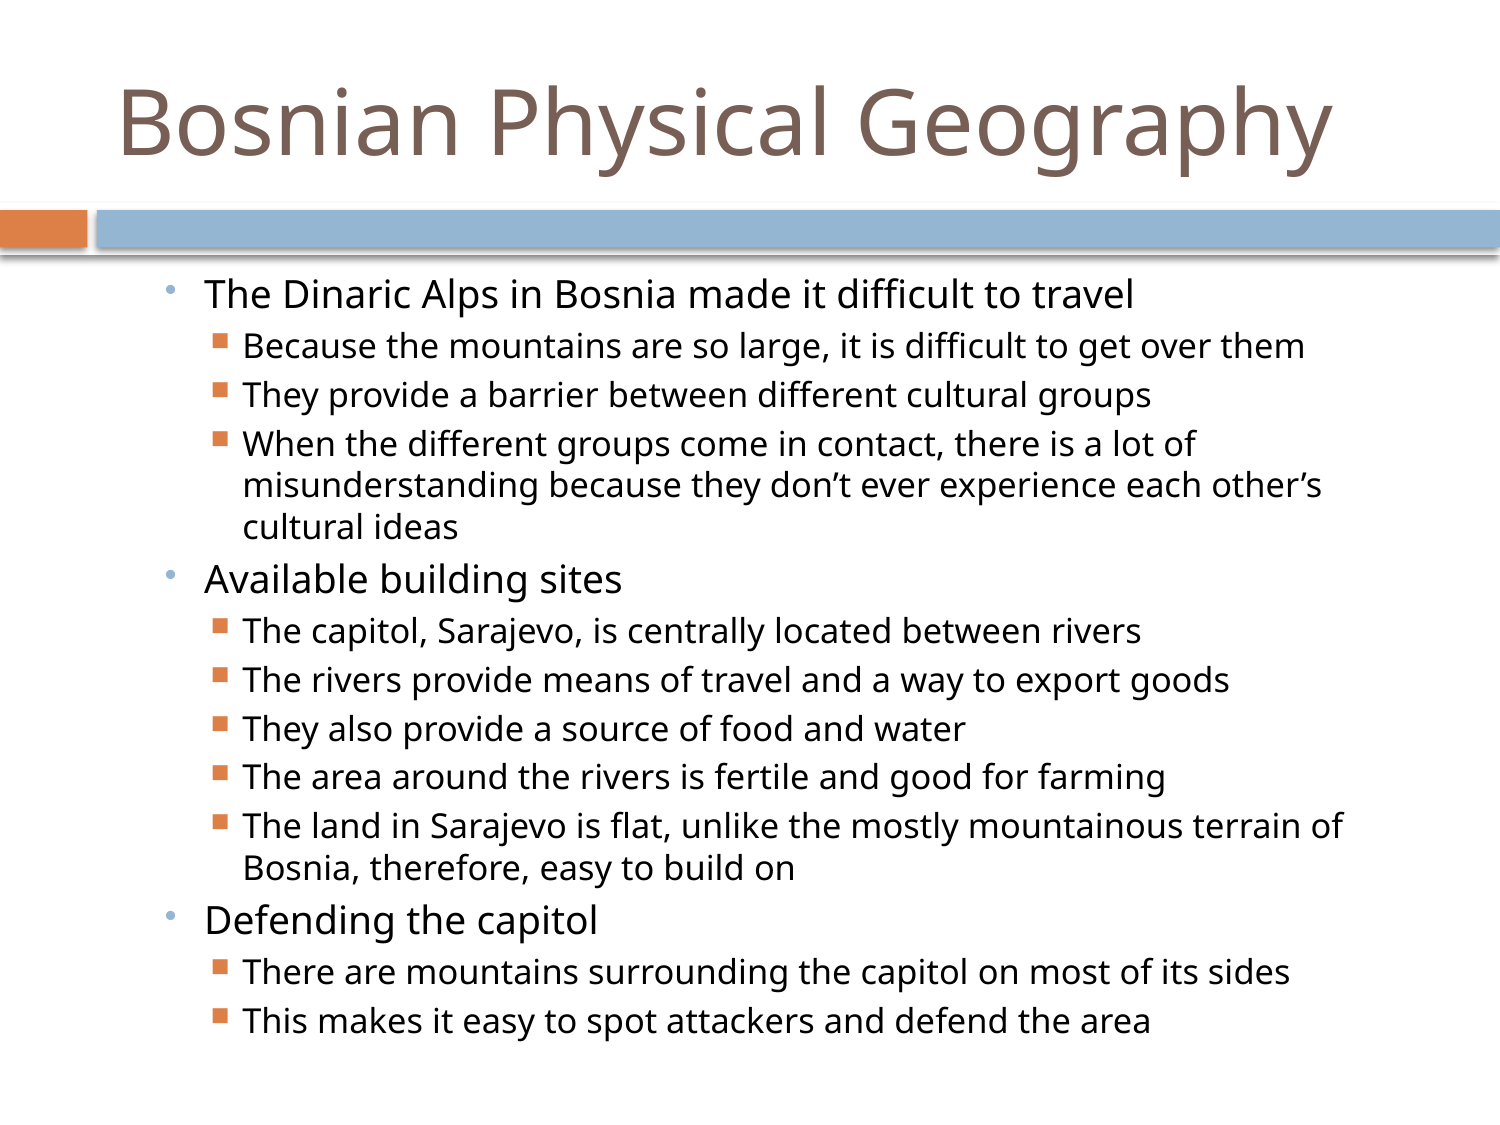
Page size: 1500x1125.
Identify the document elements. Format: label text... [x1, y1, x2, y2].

list The Dinaric Alps in Bosnia made it difficult to travel Because the mountains are so large, it is difficult to get over them They provide a barrier between different cultural groups When the different groups come in contact, there is a lot of misunderstanding because they don’t ever experience each other’s cultural ideas Available building sites The capitol, Sarajevo, is centrally located between rivers The rivers provide means of travel and a way to export goods They also provide a source of food and water The area around the rivers is fertile and good for farming The land in Sarajevo is flat, unlike the mostly mountainous terrain of Bosnia, therefore, easy to build on Defending the capitol There are mountains surrounding the capitol on most of its sides This makes it easy to spot attackers and defend the area [100, 262, 1438, 1063]
title Bosnian Physical Geography [100, 37, 1438, 200]
